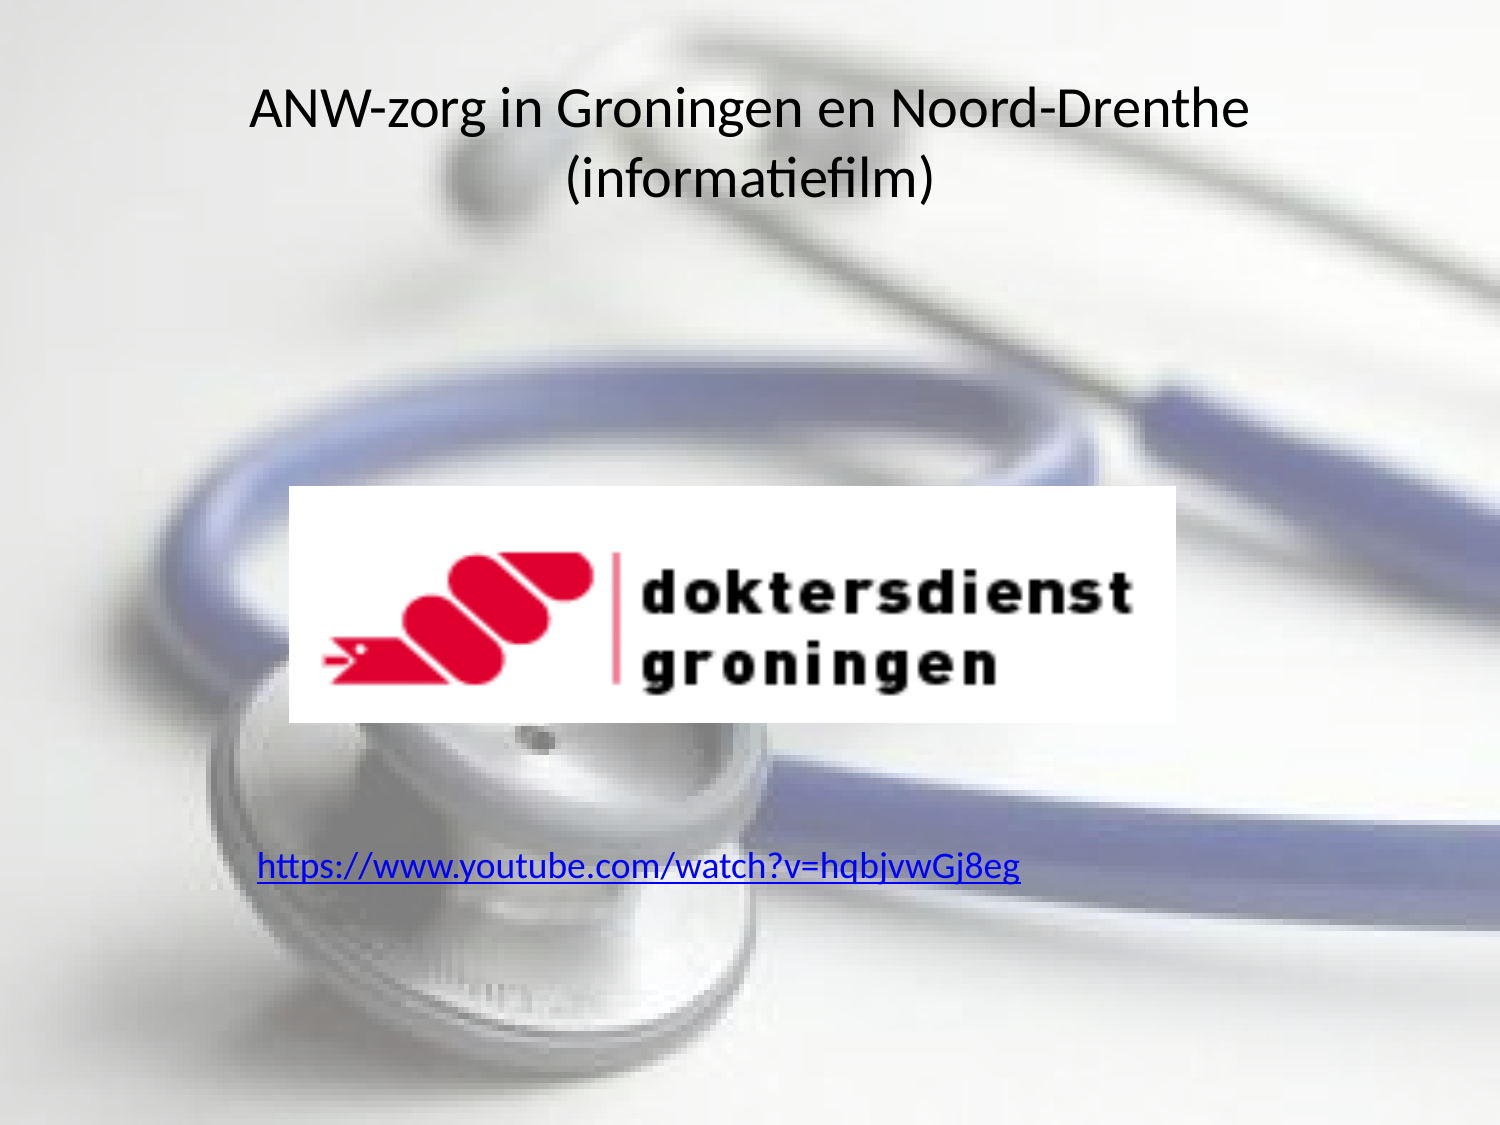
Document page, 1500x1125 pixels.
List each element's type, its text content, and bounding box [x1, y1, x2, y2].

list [288, 486, 1176, 723]
title ANW-zorg in Groningen en Noord-Drenthe (informatiefilm) [75, 45, 1425, 233]
text_box https://www.youtube.com/watch?v=hqbjvwGj8eg [242, 834, 1176, 894]
